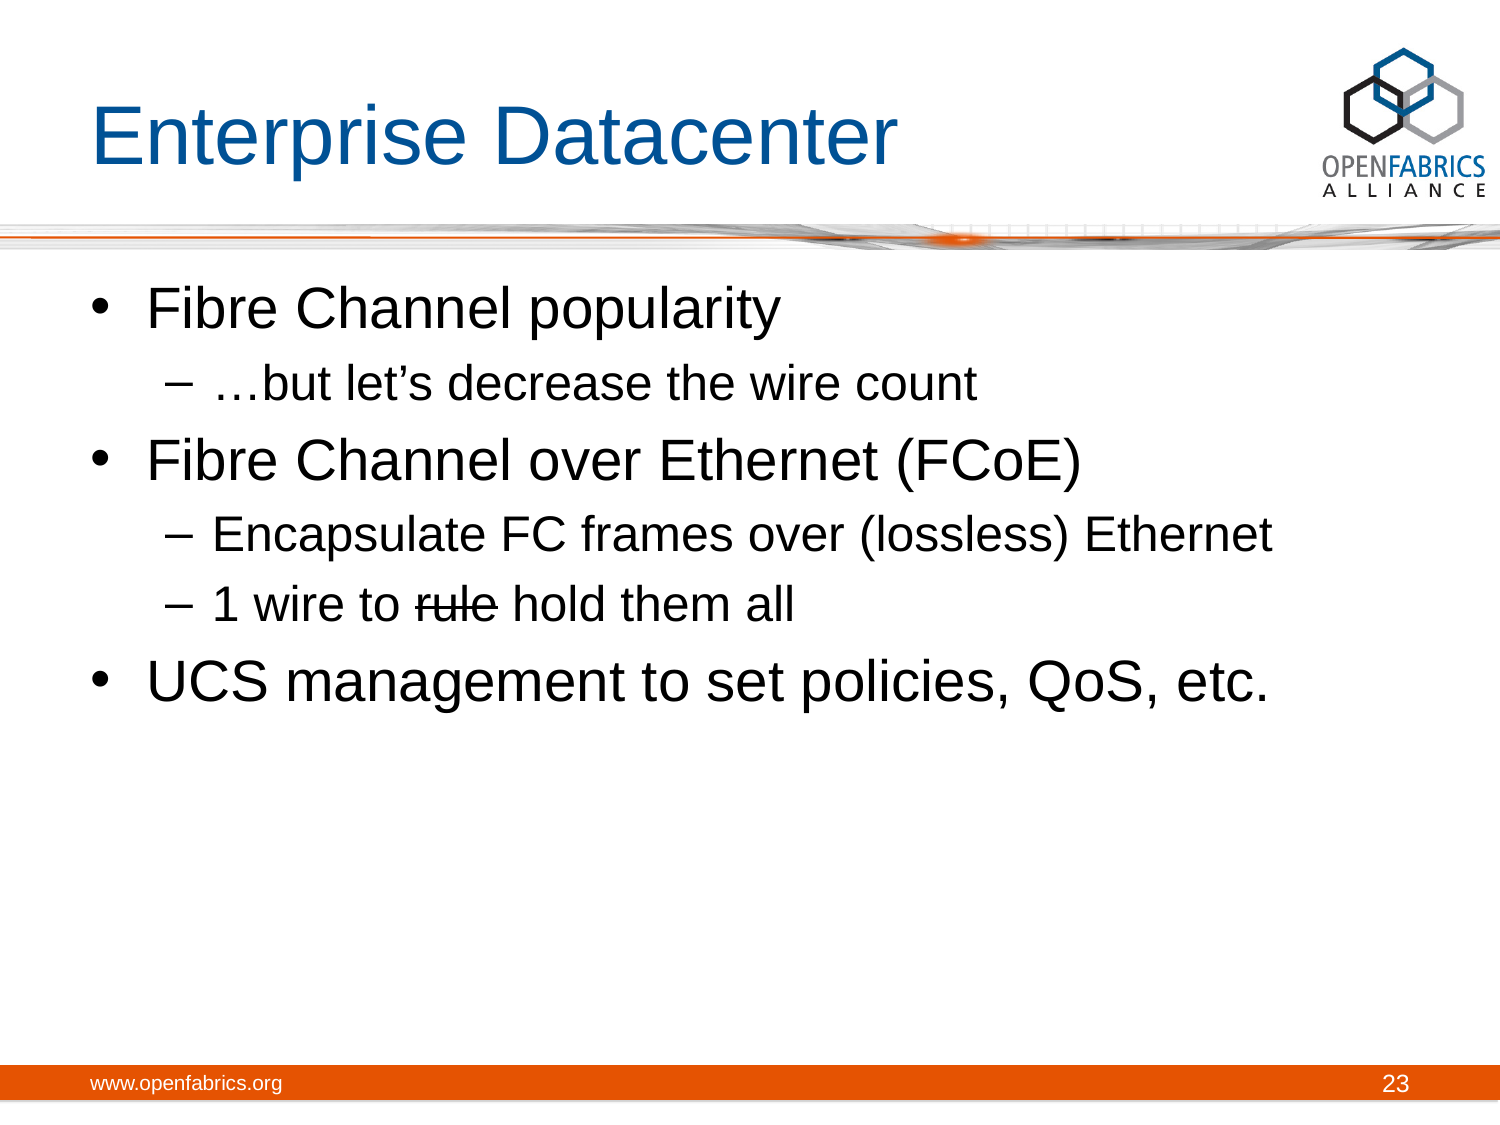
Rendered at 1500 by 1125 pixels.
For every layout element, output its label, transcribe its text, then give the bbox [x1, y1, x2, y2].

picture [1312, 37, 1494, 219]
slide_number 23 [1074, 1052, 1425, 1113]
title Enterprise Datacenter [74, 37, 1301, 226]
picture [0, 239, 1500, 250]
footer www.openfabrics.org [75, 1052, 550, 1113]
list Fibre Channel popularity …but let’s decrease the wire count Fibre Channel over Ethernet (FCoE) Encapsulate FC frames over (lossless) Ethernet 1 wire to rule hold them all UCS management to set policies, QoS, etc. [74, 262, 1426, 1026]
picture [0, 224, 1500, 236]
